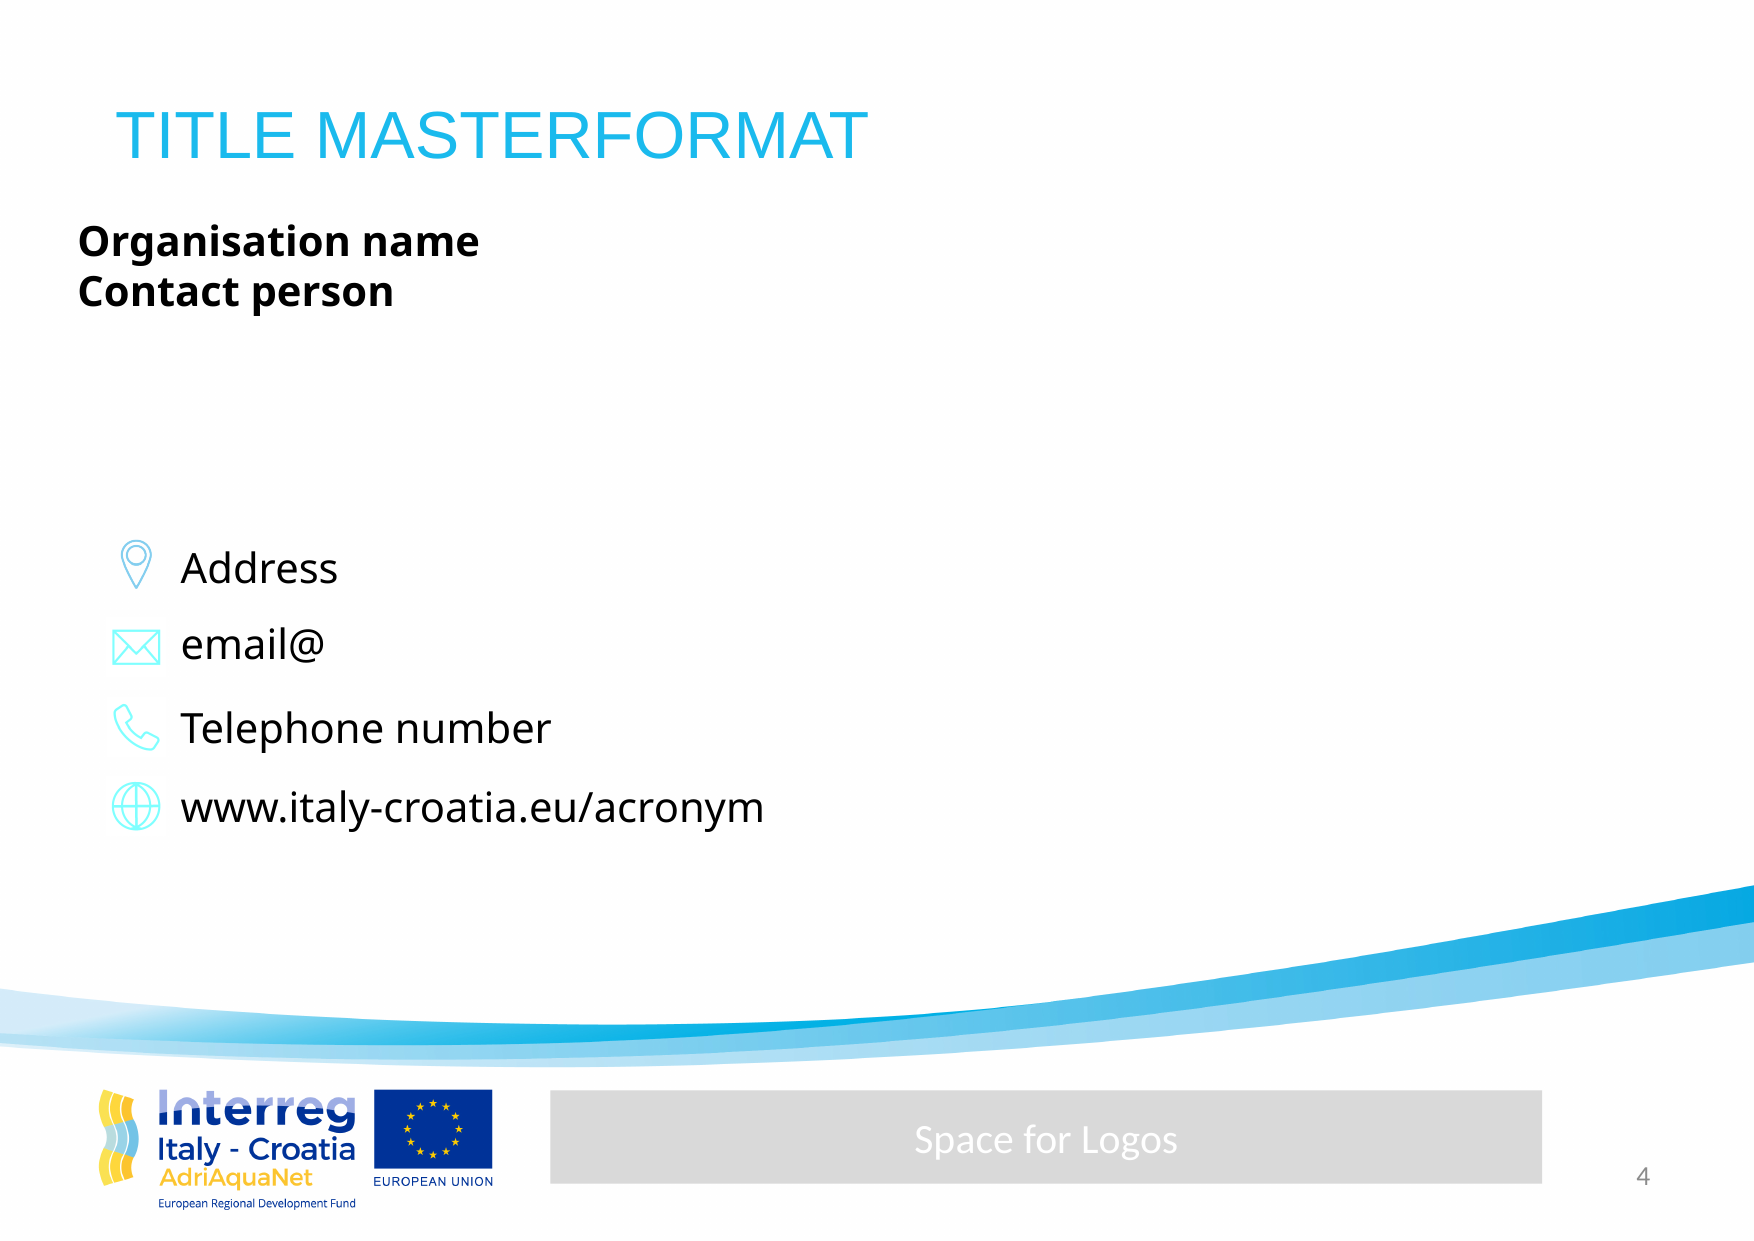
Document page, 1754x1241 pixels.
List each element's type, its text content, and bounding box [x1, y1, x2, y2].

text_box Organisation name Contact person [62, 206, 496, 322]
text_box Space for Logos [549, 1089, 1543, 1185]
text_box email@ [165, 610, 1194, 676]
slide_number 4 [1607, 1141, 1666, 1208]
text_box Address [165, 534, 1194, 600]
picture [0, 0, 1754, 1241]
text_box TITLE MASTERFORMAT [97, 83, 1656, 181]
text_box Telephone number [165, 694, 1194, 760]
text_box www.italy-croatia.eu/acronym [165, 772, 1194, 838]
